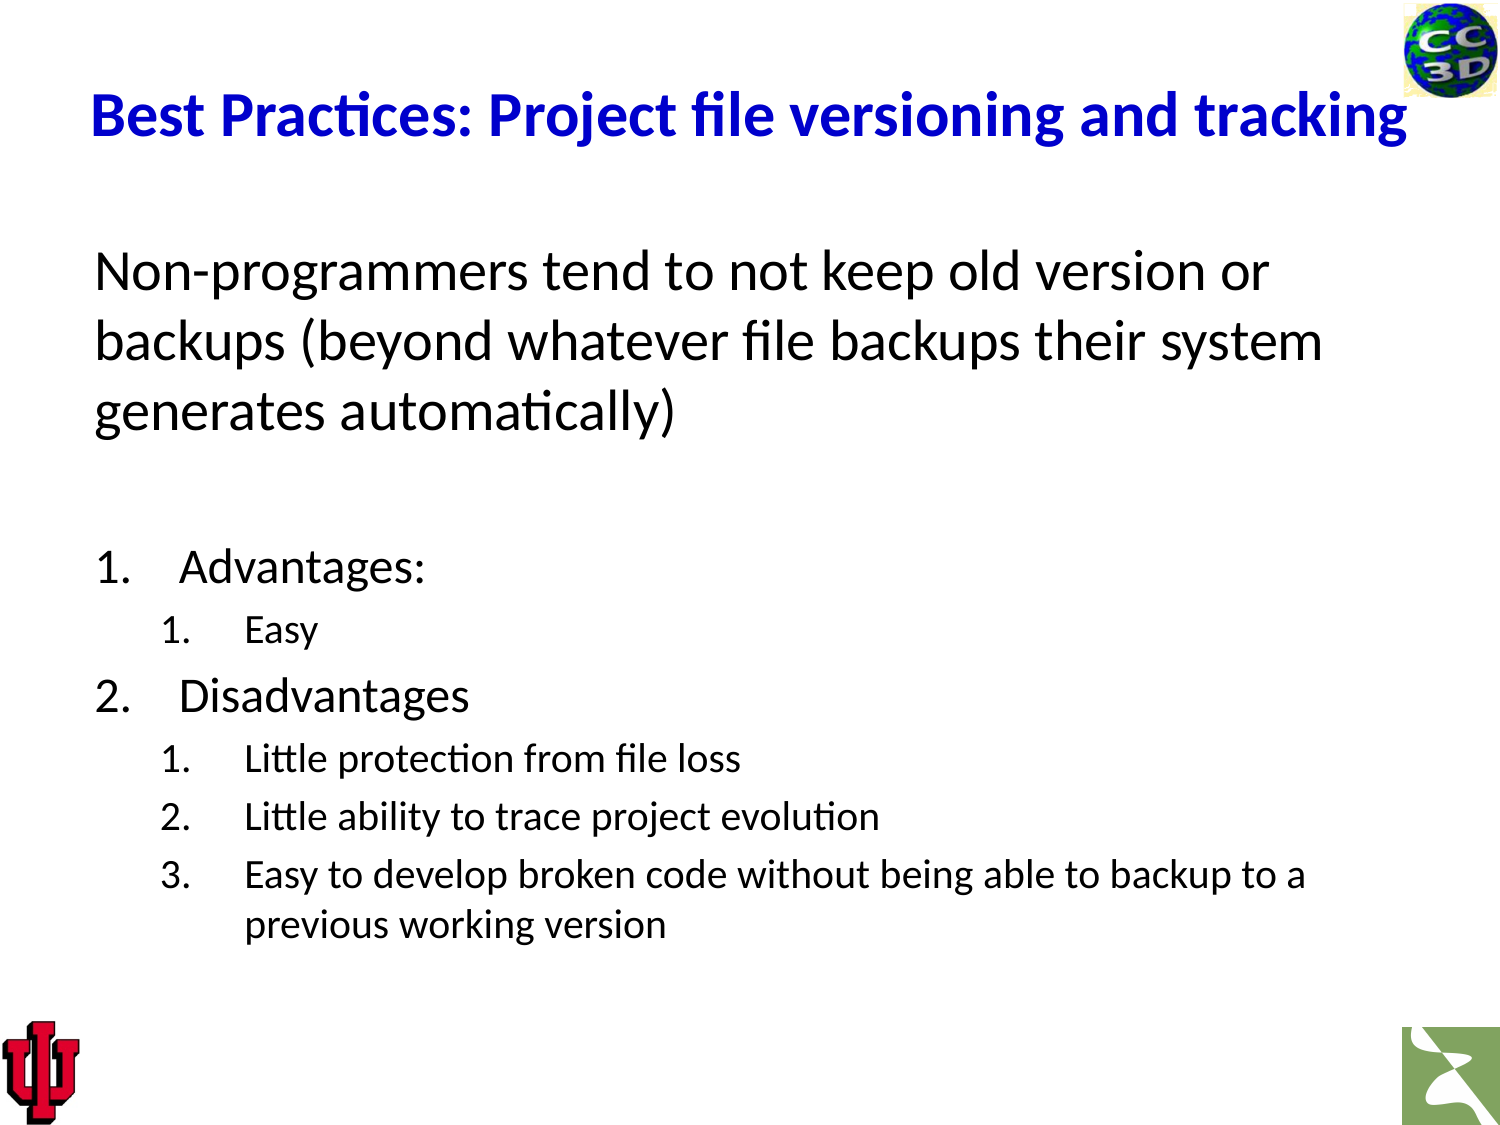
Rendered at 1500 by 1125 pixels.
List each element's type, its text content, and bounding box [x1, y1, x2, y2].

picture [1402, 1027, 1500, 1125]
title Best Practices: Project file versioning and tracking [75, 39, 1425, 183]
picture [1402, 0, 1500, 102]
picture [0, 1020, 80, 1125]
list Non-programmers tend to not keep old version or backups (beyond whatever file backups their system generates automatically) Advantages: Easy Disadvantages Little protection from file loss Little ability to trace project evolution Easy to develop broken code without being able to backup to a previous working version [79, 224, 1403, 1043]
